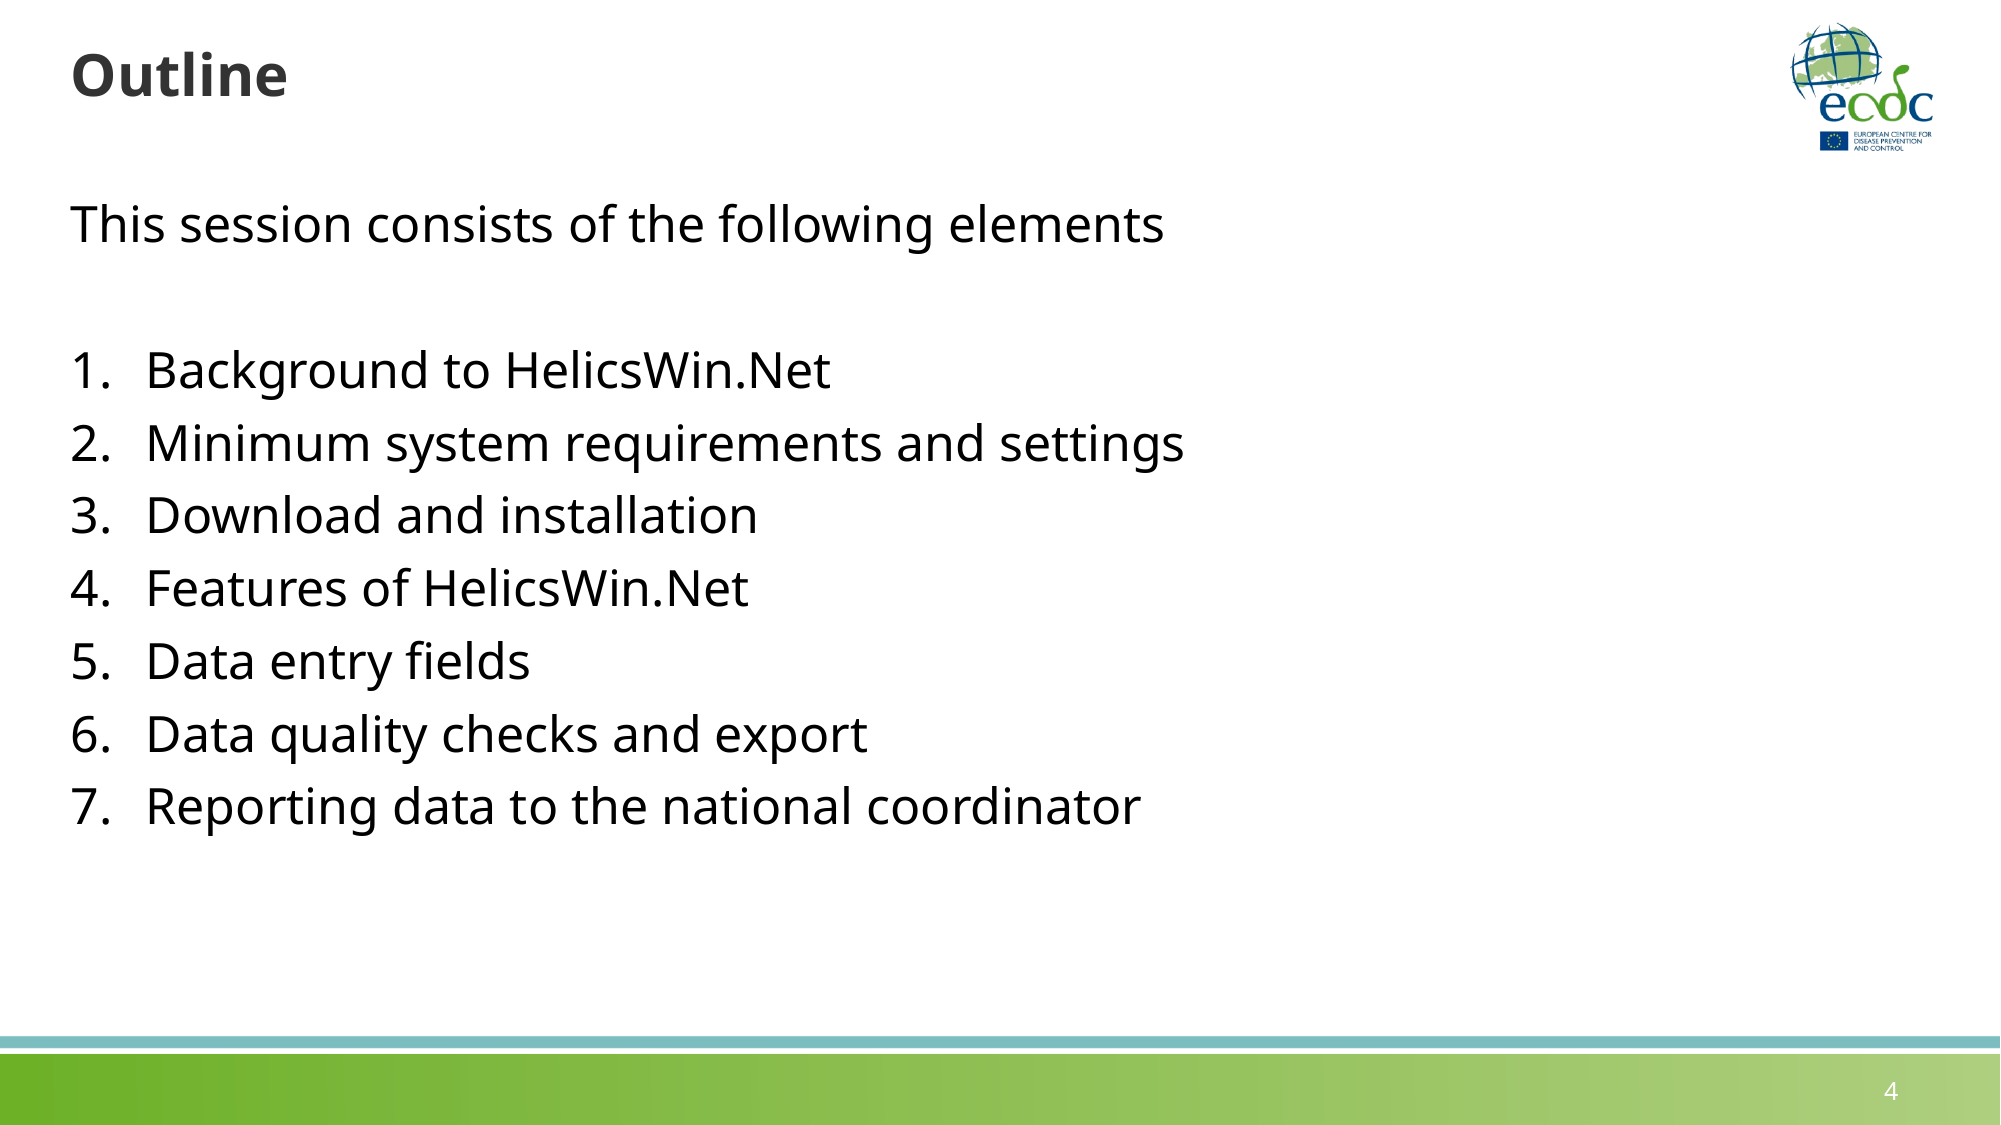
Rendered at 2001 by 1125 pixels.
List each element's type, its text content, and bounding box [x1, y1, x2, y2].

title Outline [70, 46, 1764, 177]
picture [0, 0, 2000, 1125]
slide_number 4 [1494, 1062, 1914, 1123]
list This session consists of the following elements Background to HelicsWin.Net Minimum system requirements and settings Download and installation Features of HelicsWin.Net Data entry fields Data quality checks and export Reporting data to the national coordinator [70, 199, 1936, 1025]
